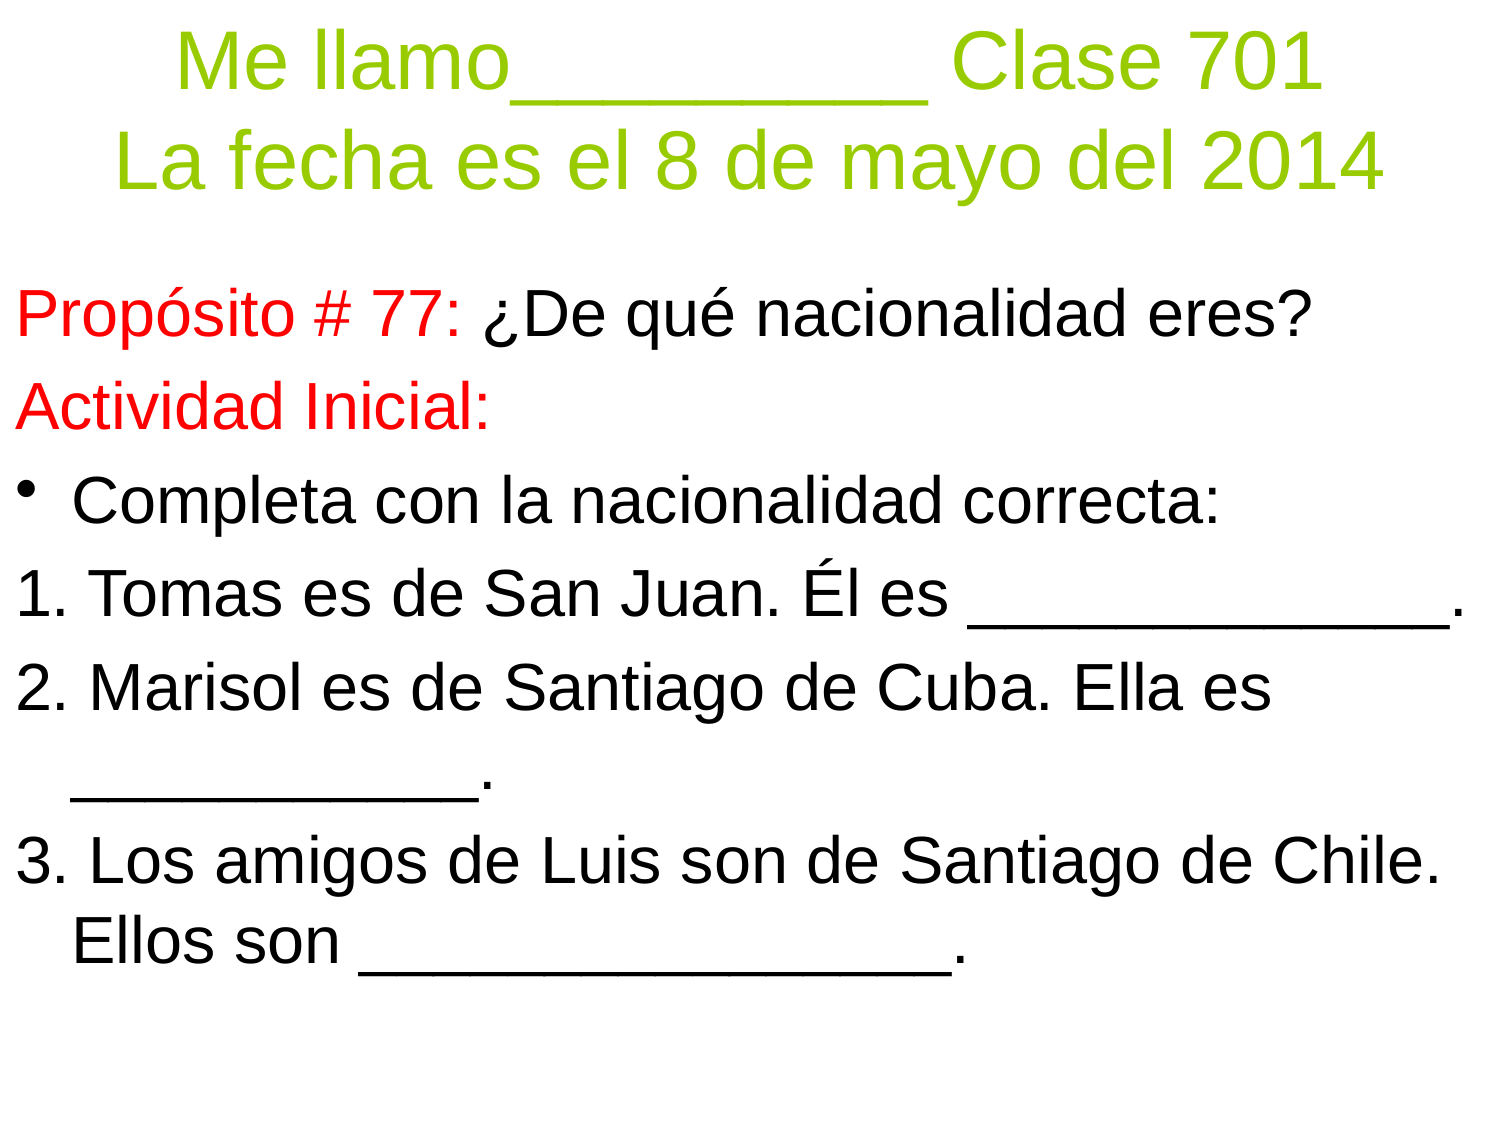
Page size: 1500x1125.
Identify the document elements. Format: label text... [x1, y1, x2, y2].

title Me llamo_________ Clase 701 La fecha es el 8 de mayo del 2014 [75, 12, 1425, 200]
list Propósito # 77: ¿De qué nacionalidad eres? Actividad Inicial: Completa con la nacionalidad correcta: 1. Tomas es de San Juan. Él es _____________. 2. Marisol es de Santiago de Cuba. Ella es ___________. 3. Los amigos de Luis son de Santiago de Chile. Ellos son ________________. [0, 262, 1500, 1088]
